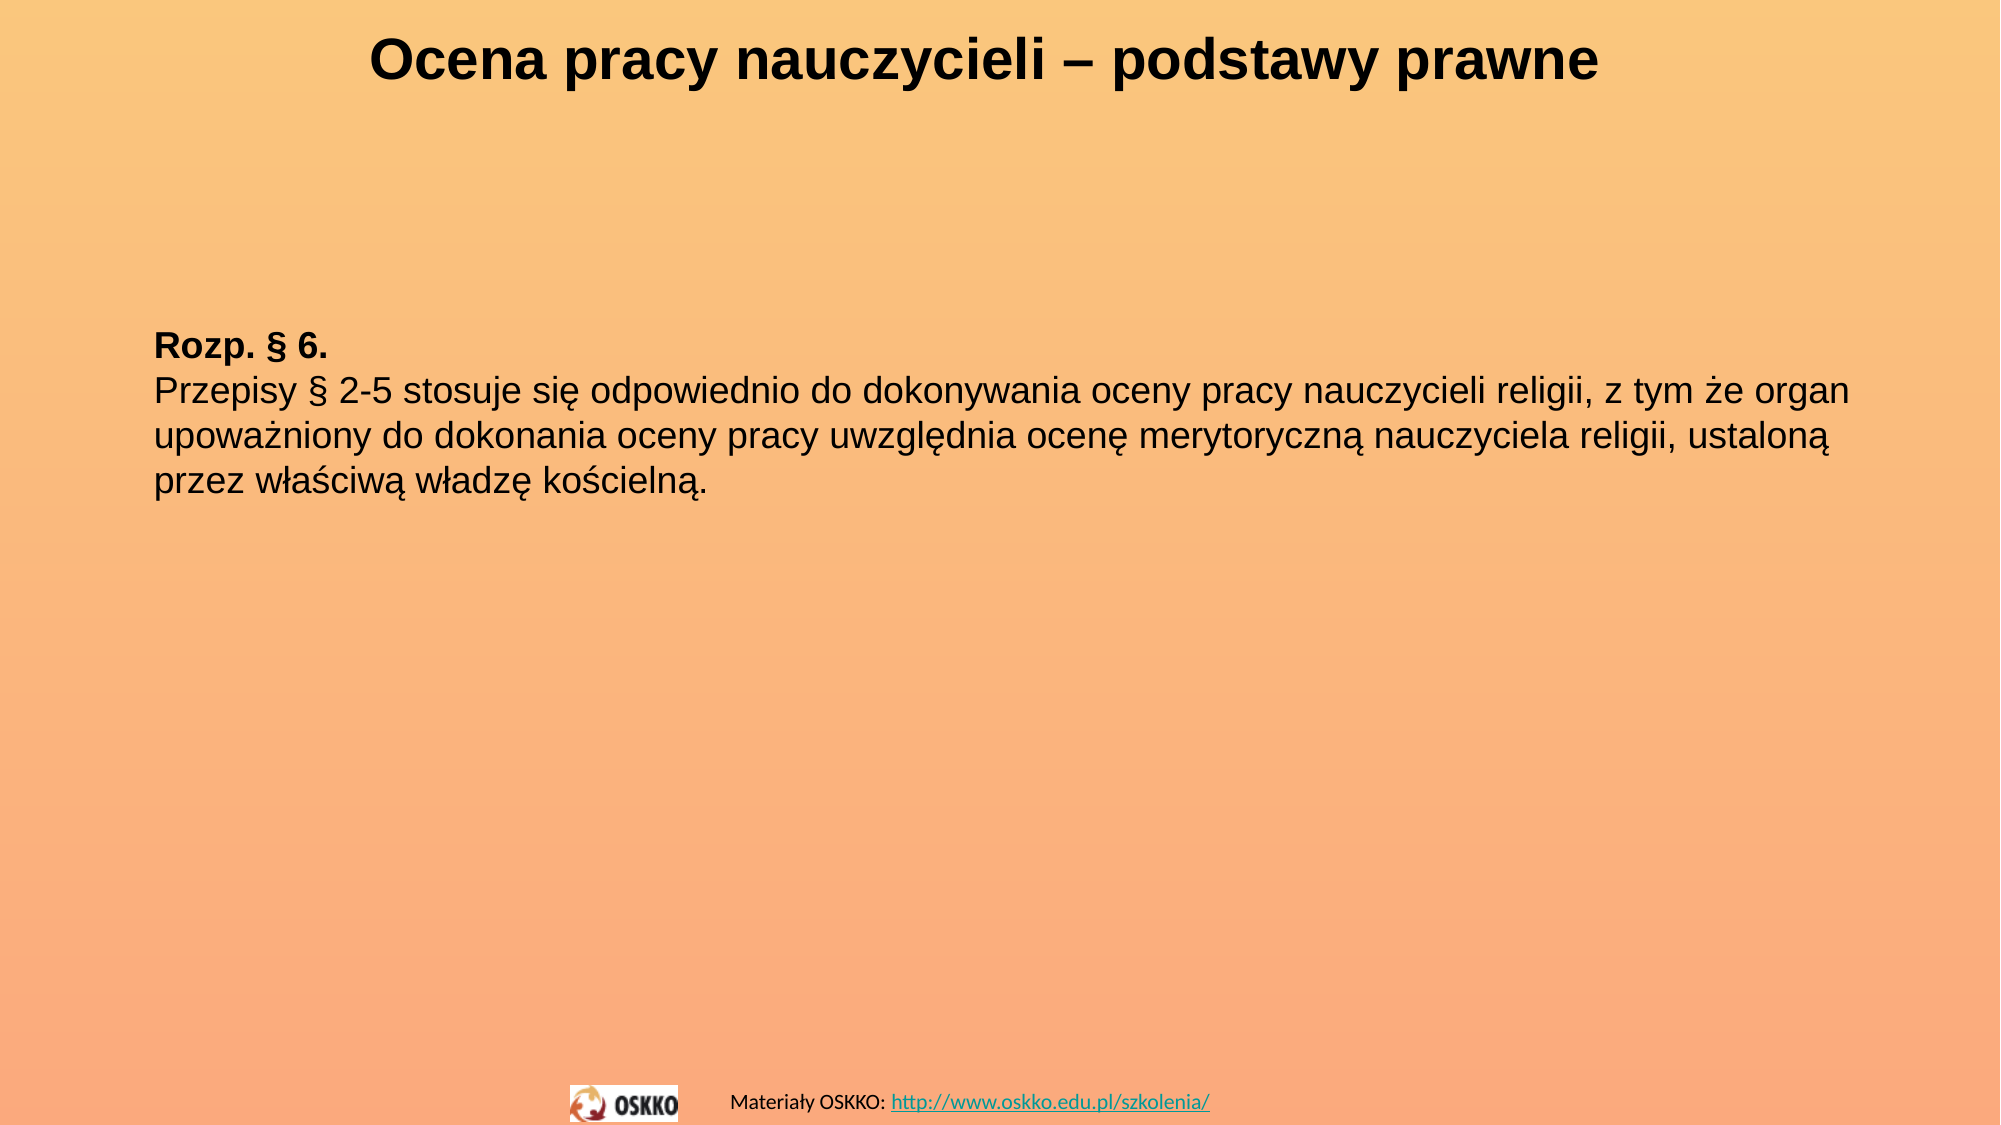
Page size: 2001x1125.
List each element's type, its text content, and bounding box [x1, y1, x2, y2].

picture [570, 1085, 678, 1123]
text_box Materiały OSKKO: http://www.oskko.edu.pl/szkolenia/ [493, 1080, 1463, 1122]
text_box Ocena pracy nauczycieli – podstawy prawne [249, 13, 1721, 144]
text_box Rozp. § 6. Przepisy § 2-5 stosuje się odpowiednio do dokonywania oceny pracy nauczycieli religii, z tym że organ upoważniony do dokonania oceny pracy uwzględnia ocenę merytoryczną nauczyciela religii, ustaloną przez właściwą władzę kościelną. [138, 268, 1886, 509]
